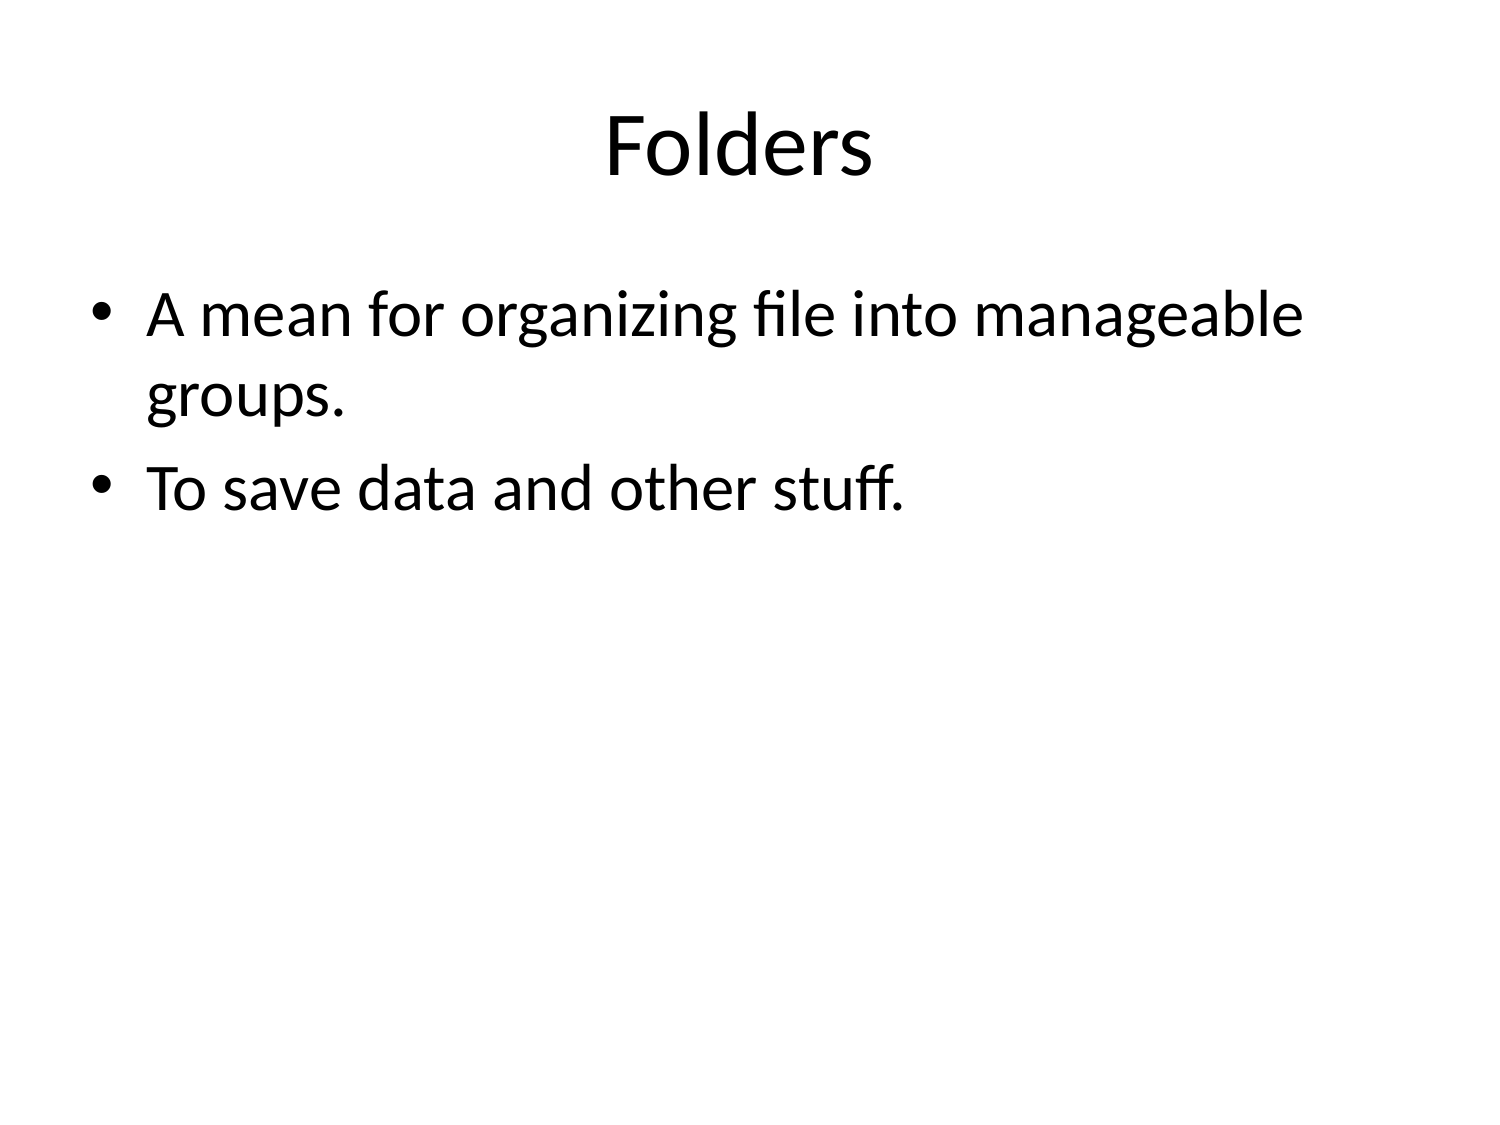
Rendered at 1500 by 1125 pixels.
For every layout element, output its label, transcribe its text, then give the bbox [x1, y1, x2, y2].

title Folders [75, 45, 1425, 233]
list A mean for organizing file into manageable groups. To save data and other stuff. [75, 262, 1425, 1005]
